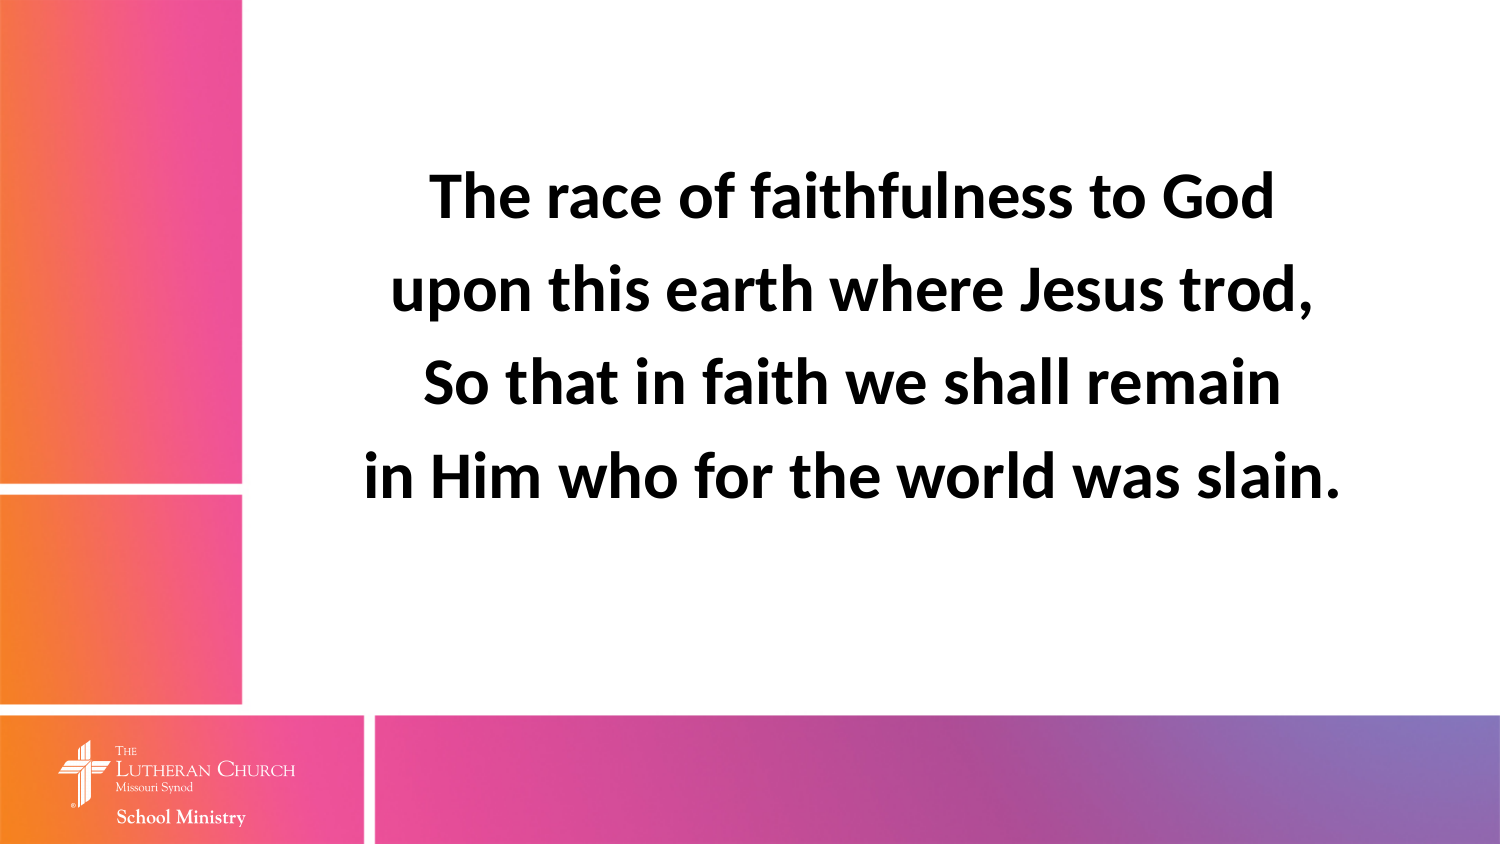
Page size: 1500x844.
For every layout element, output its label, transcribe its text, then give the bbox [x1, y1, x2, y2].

list The race of faithfulness to God upon this earth where Jesus trod, So that in faith we shall remain in Him who for the world was slain. [315, 143, 1392, 548]
picture [0, 0, 1500, 844]
